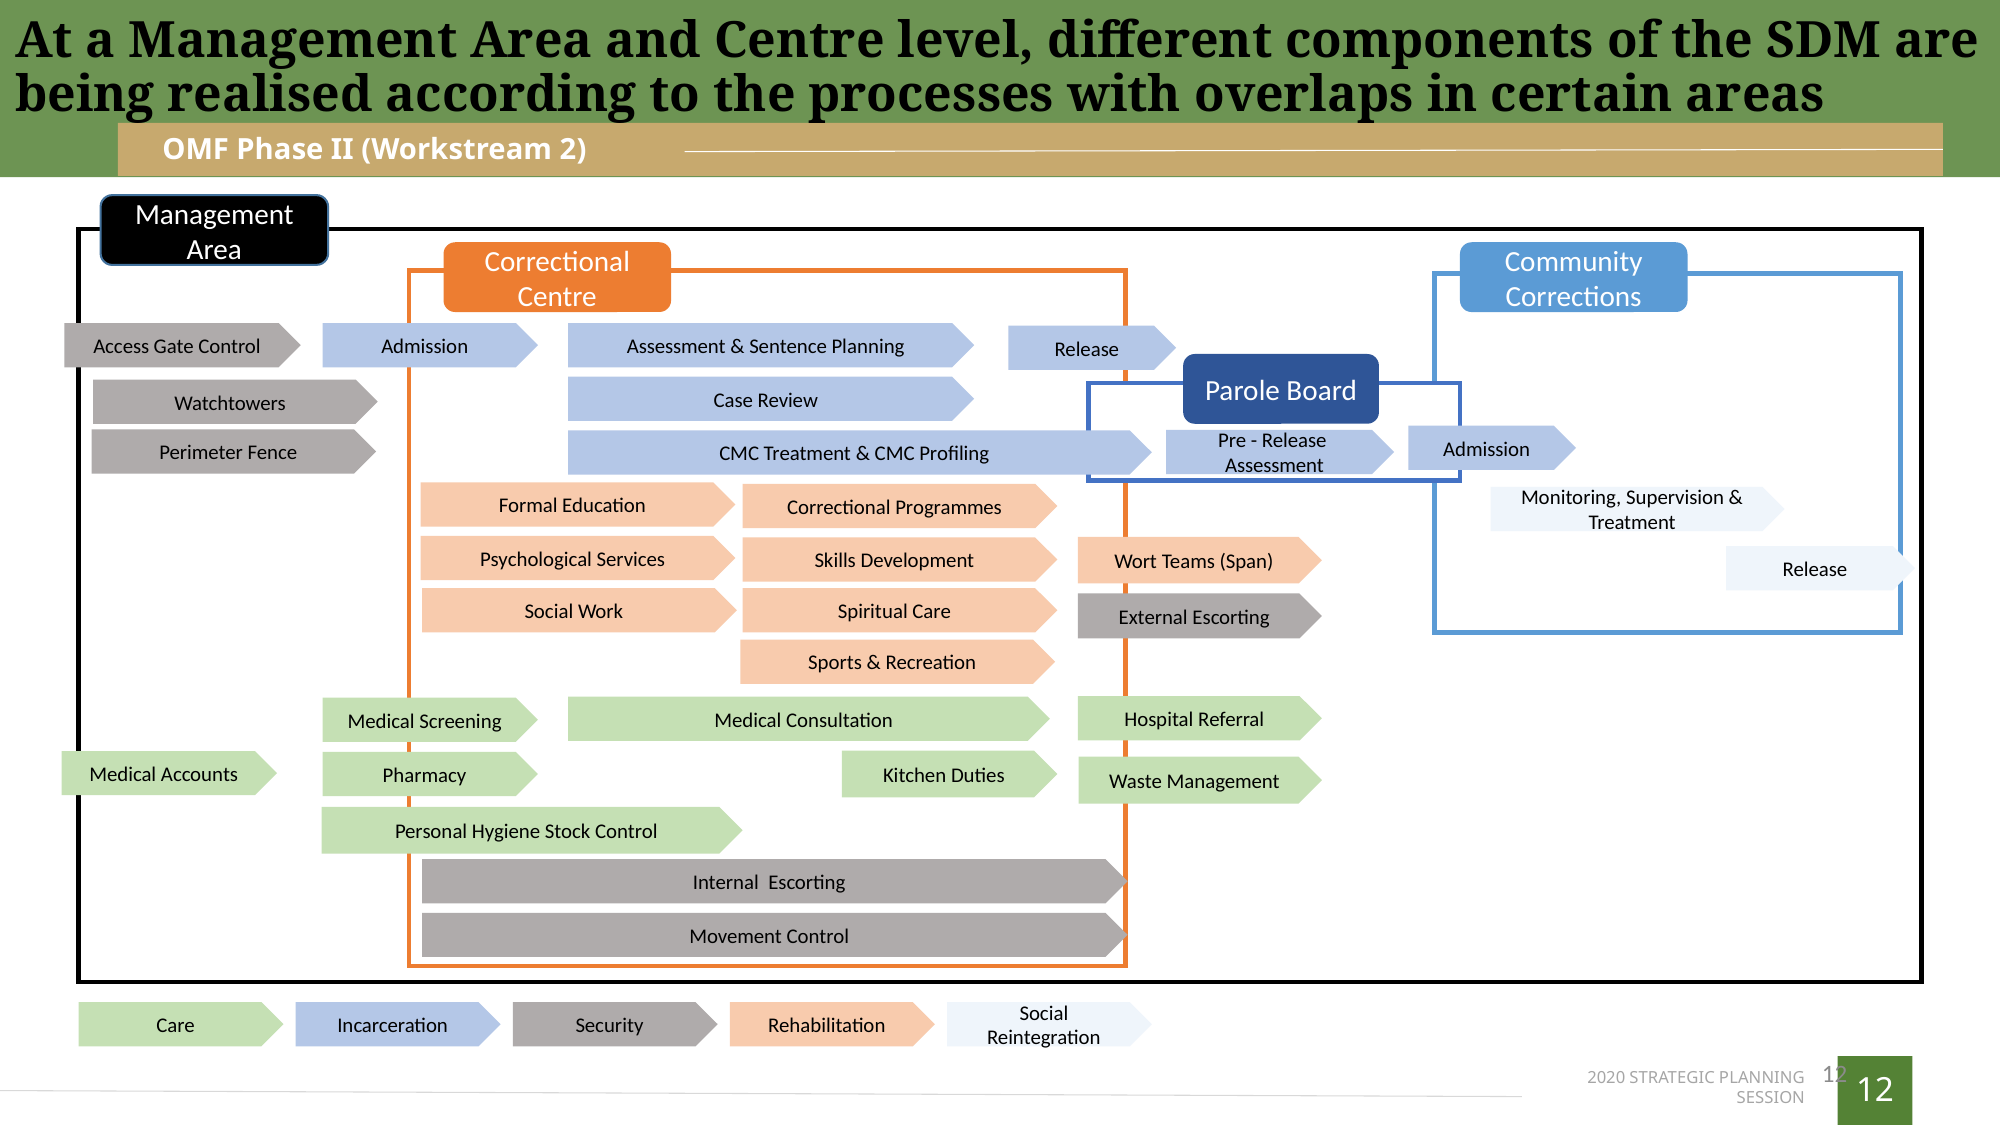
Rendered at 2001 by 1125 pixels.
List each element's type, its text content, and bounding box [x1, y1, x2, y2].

text_box Skills Development [741, 536, 1059, 583]
text_box Wort Teams (Span) [1076, 535, 1324, 585]
text_box Monitoring, Supervision & Treatment [1489, 485, 1787, 533]
text_box Medical Accounts [60, 749, 279, 797]
text_box Movement Control [421, 911, 1130, 959]
text_box Parole Board [1182, 352, 1381, 425]
text_box Waste Management [1077, 755, 1324, 805]
text_box Release [1725, 544, 1917, 592]
text_box Medical Consultation [567, 695, 1052, 742]
text_box Access Gate Control [63, 321, 303, 369]
text_box Correctional Programmes [741, 482, 1059, 530]
text_box Hospital Referral [1076, 695, 1324, 742]
text_box Release [1007, 324, 1178, 371]
text_box Management Area [99, 194, 330, 266]
text_box [1434, 272, 1902, 633]
text_box Pharmacy [321, 750, 540, 798]
text_box [78, 228, 1922, 983]
text_box Formal Education [419, 481, 737, 528]
text_box Kitchen Duties [840, 749, 1059, 799]
text_box Social Work [421, 587, 739, 634]
text_box Sports & Recreation [739, 638, 1057, 685]
text_box Community Corrections [1458, 241, 1689, 314]
text_box Personal Hygiene Stock Control [320, 805, 745, 855]
text_box CMC Treatment & CMC Profiling [567, 429, 1154, 476]
text_box Psychological Services [419, 534, 737, 582]
text_box Watchtowers [92, 378, 380, 425]
text_box OMF Phase II (Workstream 2) [162, 130, 685, 166]
text_box Admission [321, 321, 540, 369]
text_box External Escorting [1076, 592, 1324, 640]
text_box Internal Escorting [421, 858, 1130, 905]
title At a Management Area and Centre level, different components of the SDM are being realised according to the processes with overlaps in certain areas [0, 7, 2000, 174]
text_box Correctional Centre [442, 241, 673, 314]
text_box Admission [1407, 424, 1578, 471]
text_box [78, 1002, 1152, 1047]
text_box Pre - Release Assessment [1165, 428, 1396, 476]
text_box Assessment & Sentence Planning [567, 321, 976, 369]
text_box [408, 270, 1127, 967]
text_box Perimeter Fence [90, 428, 378, 475]
text_box Case Review [567, 375, 976, 422]
text_box Spiritual Care [741, 587, 1059, 634]
text_box [1087, 382, 1461, 481]
slide_number 12 [1412, 1042, 1863, 1103]
text_box Medical Screening [321, 696, 540, 743]
